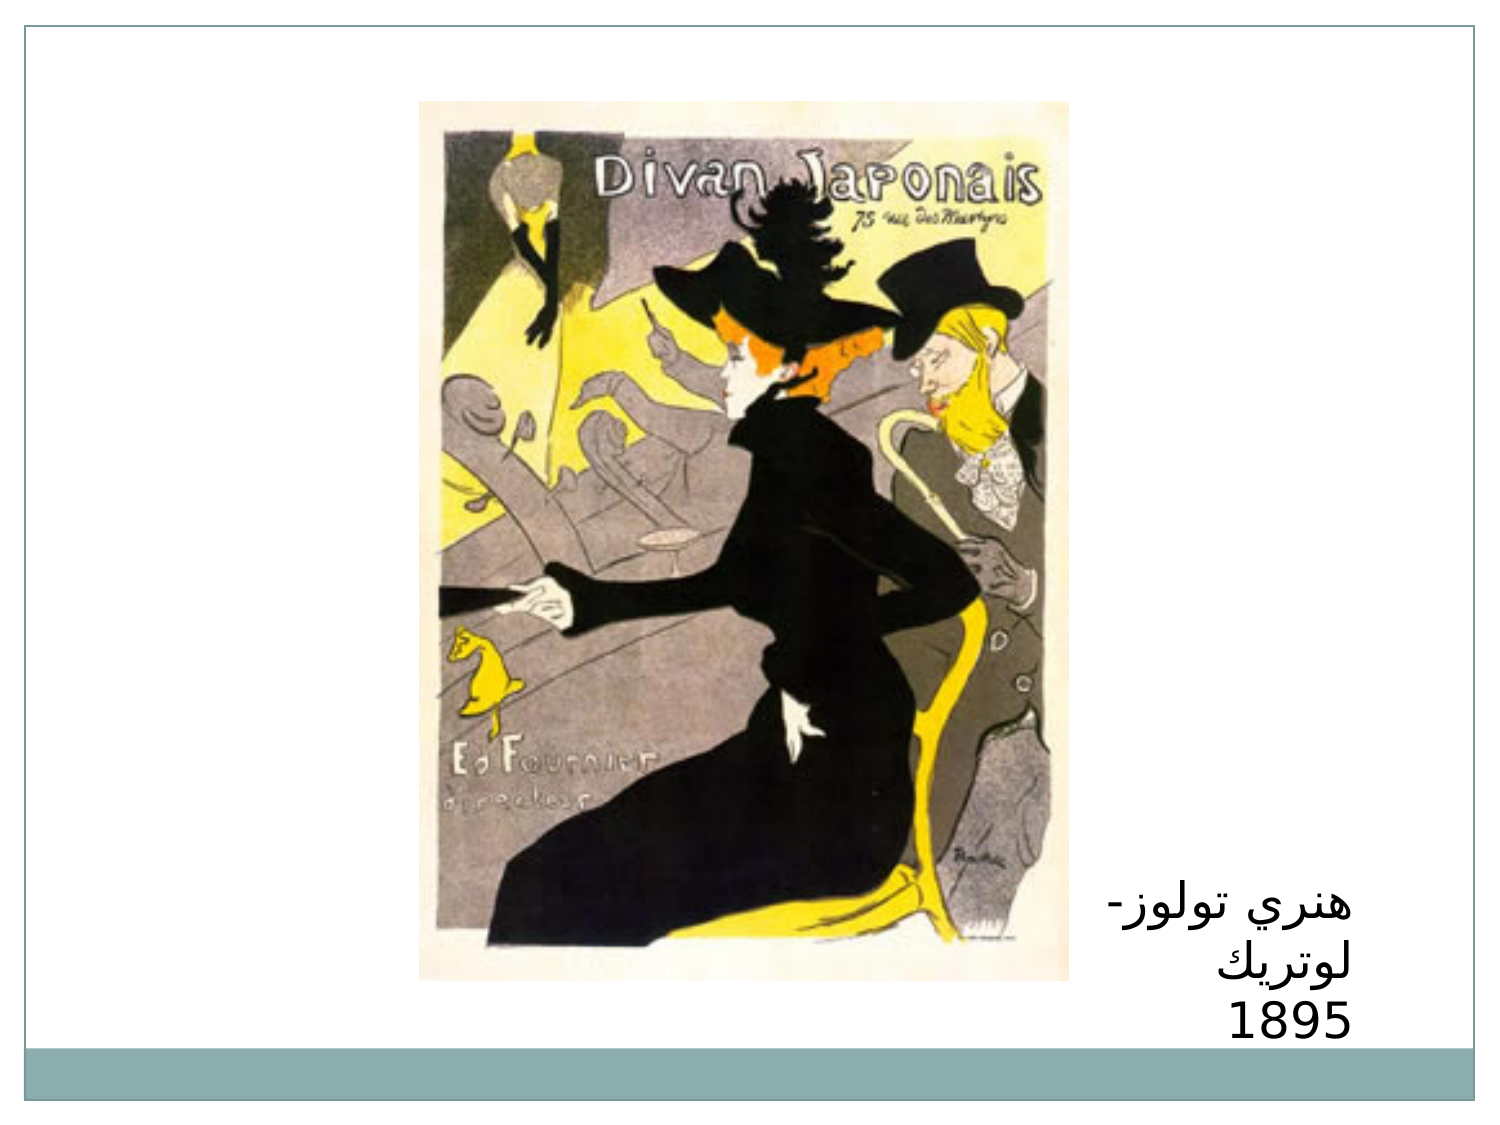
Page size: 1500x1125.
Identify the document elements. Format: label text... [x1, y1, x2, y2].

text_box هنري تولوز-لوتريك 1895 [1068, 811, 1369, 1056]
picture [418, 101, 1070, 982]
